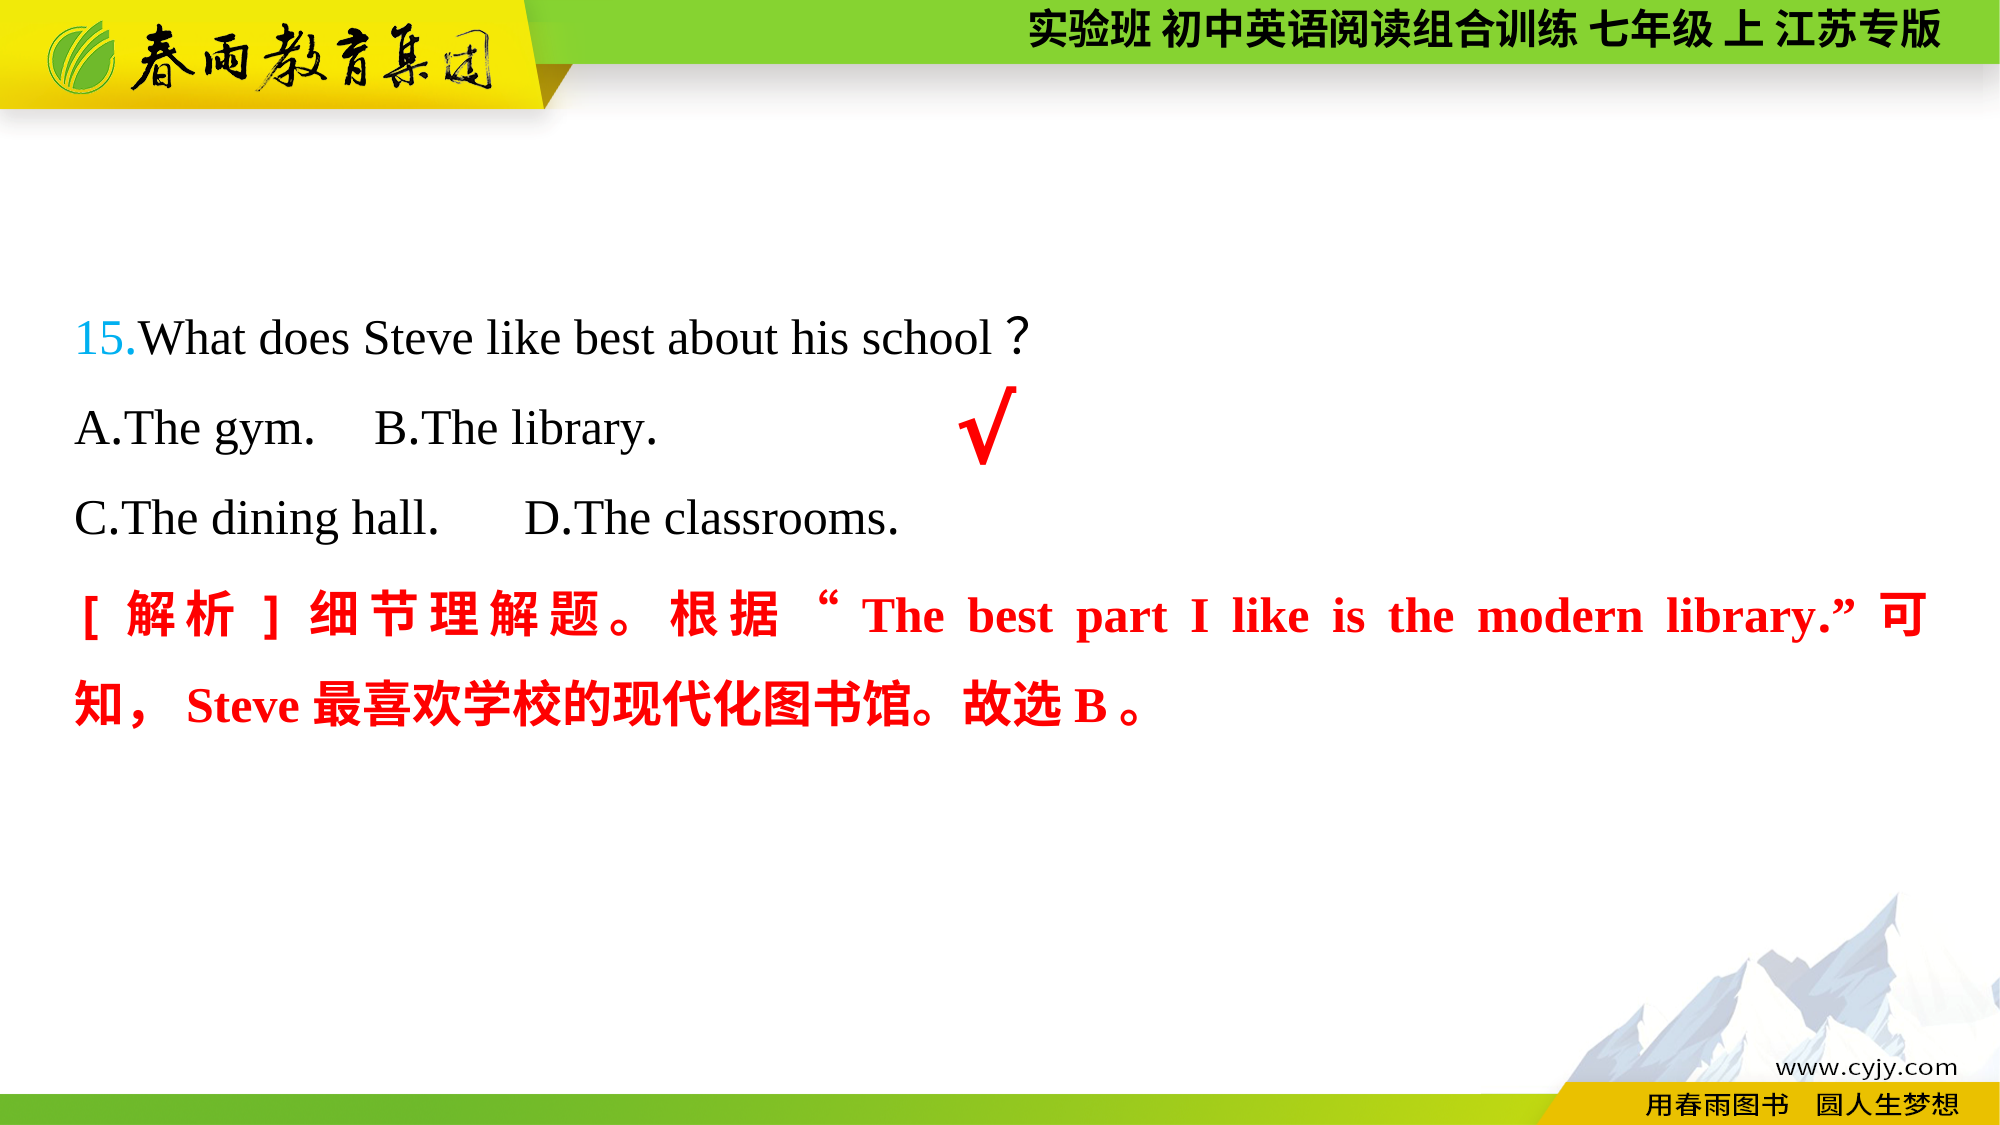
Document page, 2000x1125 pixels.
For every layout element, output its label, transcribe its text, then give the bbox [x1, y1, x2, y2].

text_box [解析]细节理解题。根据“The best part I like is the modern library.”可知，Steve最喜欢学校的现代化图书馆。故选B。 [59, 545, 1944, 741]
picture [0, 0, 2000, 1125]
list 15.What does Steve like best about his school？ A.The gym. B.The library. C.The dining hall. D.The classrooms. [59, 267, 1944, 544]
